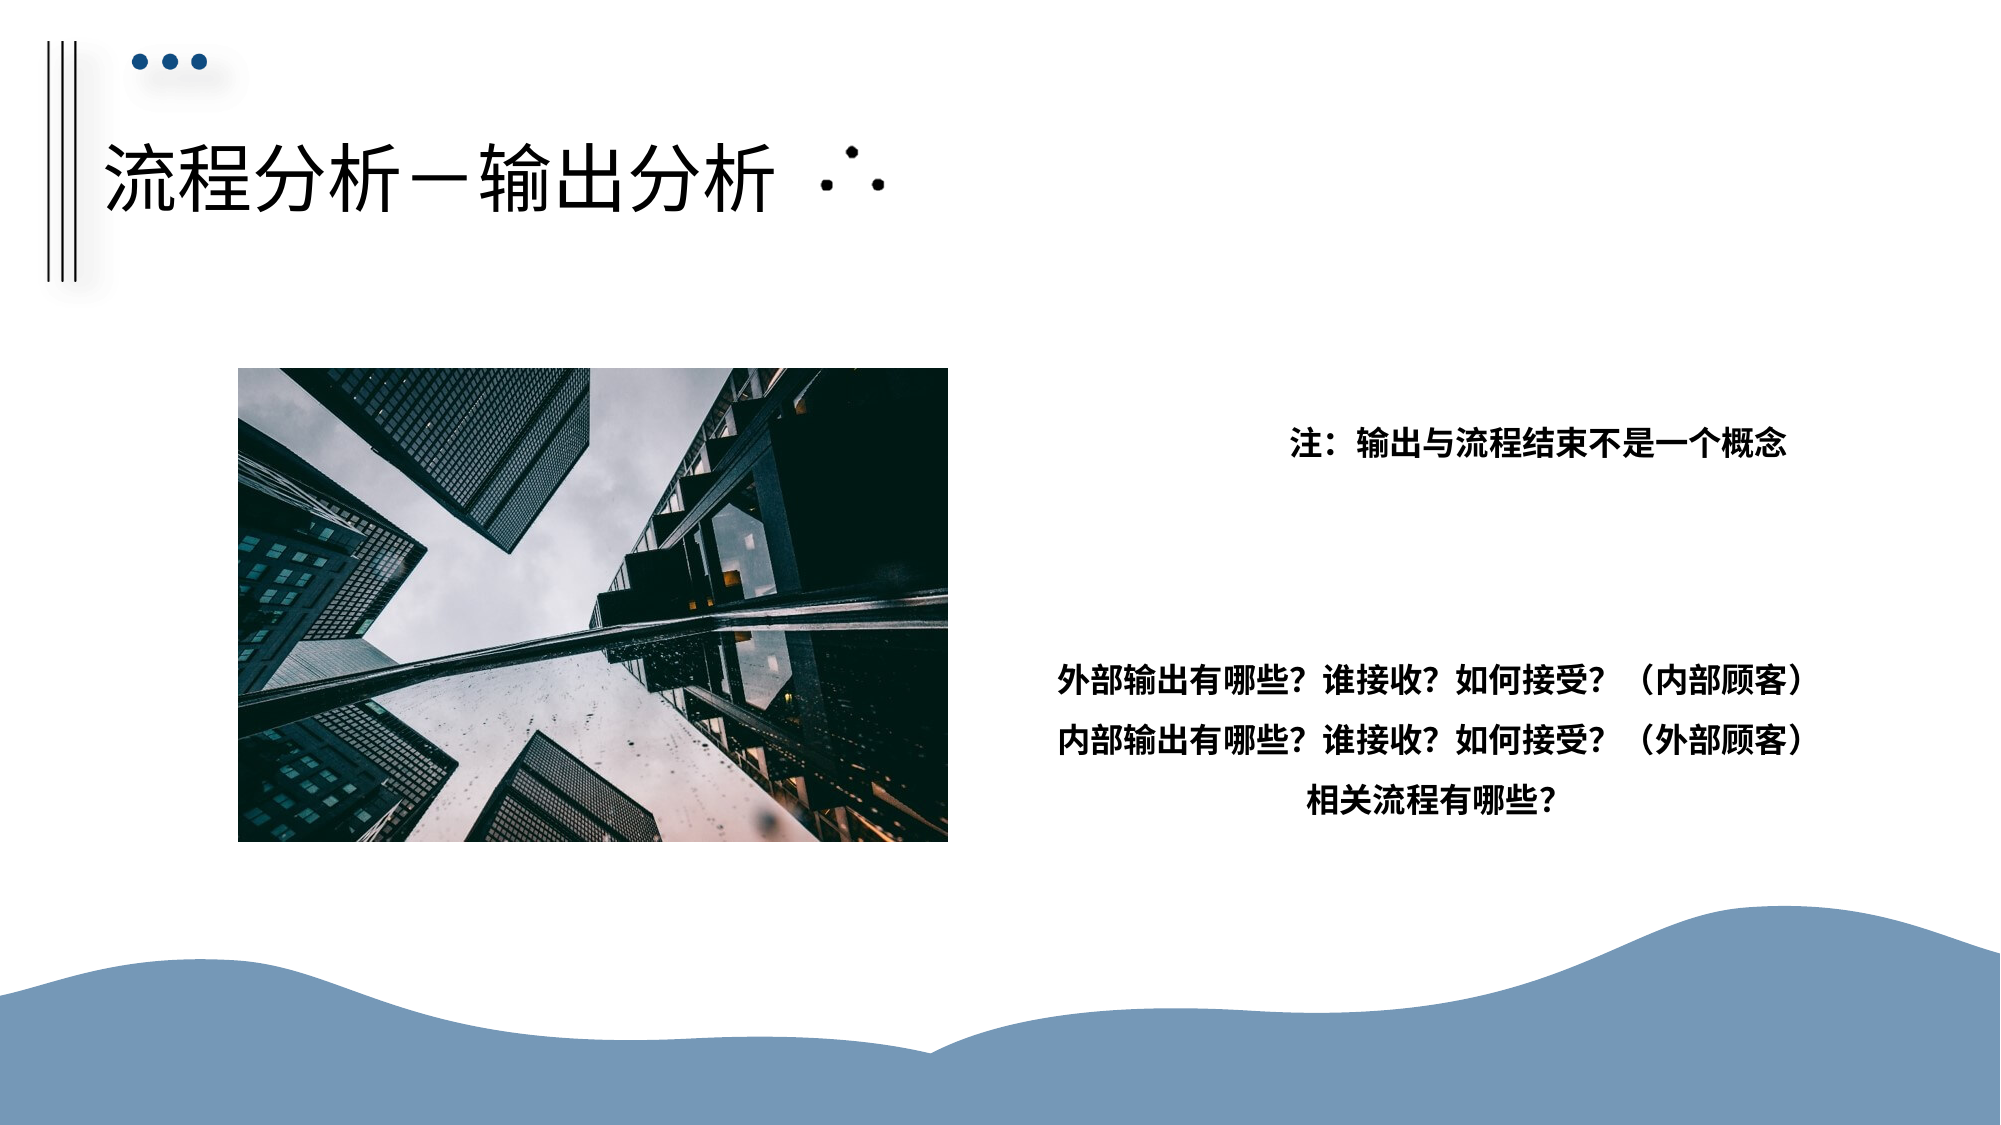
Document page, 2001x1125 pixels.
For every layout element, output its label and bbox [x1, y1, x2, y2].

text_box [957, 542, 1922, 946]
picture [238, 367, 948, 842]
text_box [1206, 305, 1861, 521]
text_box [0, 958, 1053, 1125]
text_box [28, 11, 1075, 310]
text_box [931, 926, 2000, 1125]
